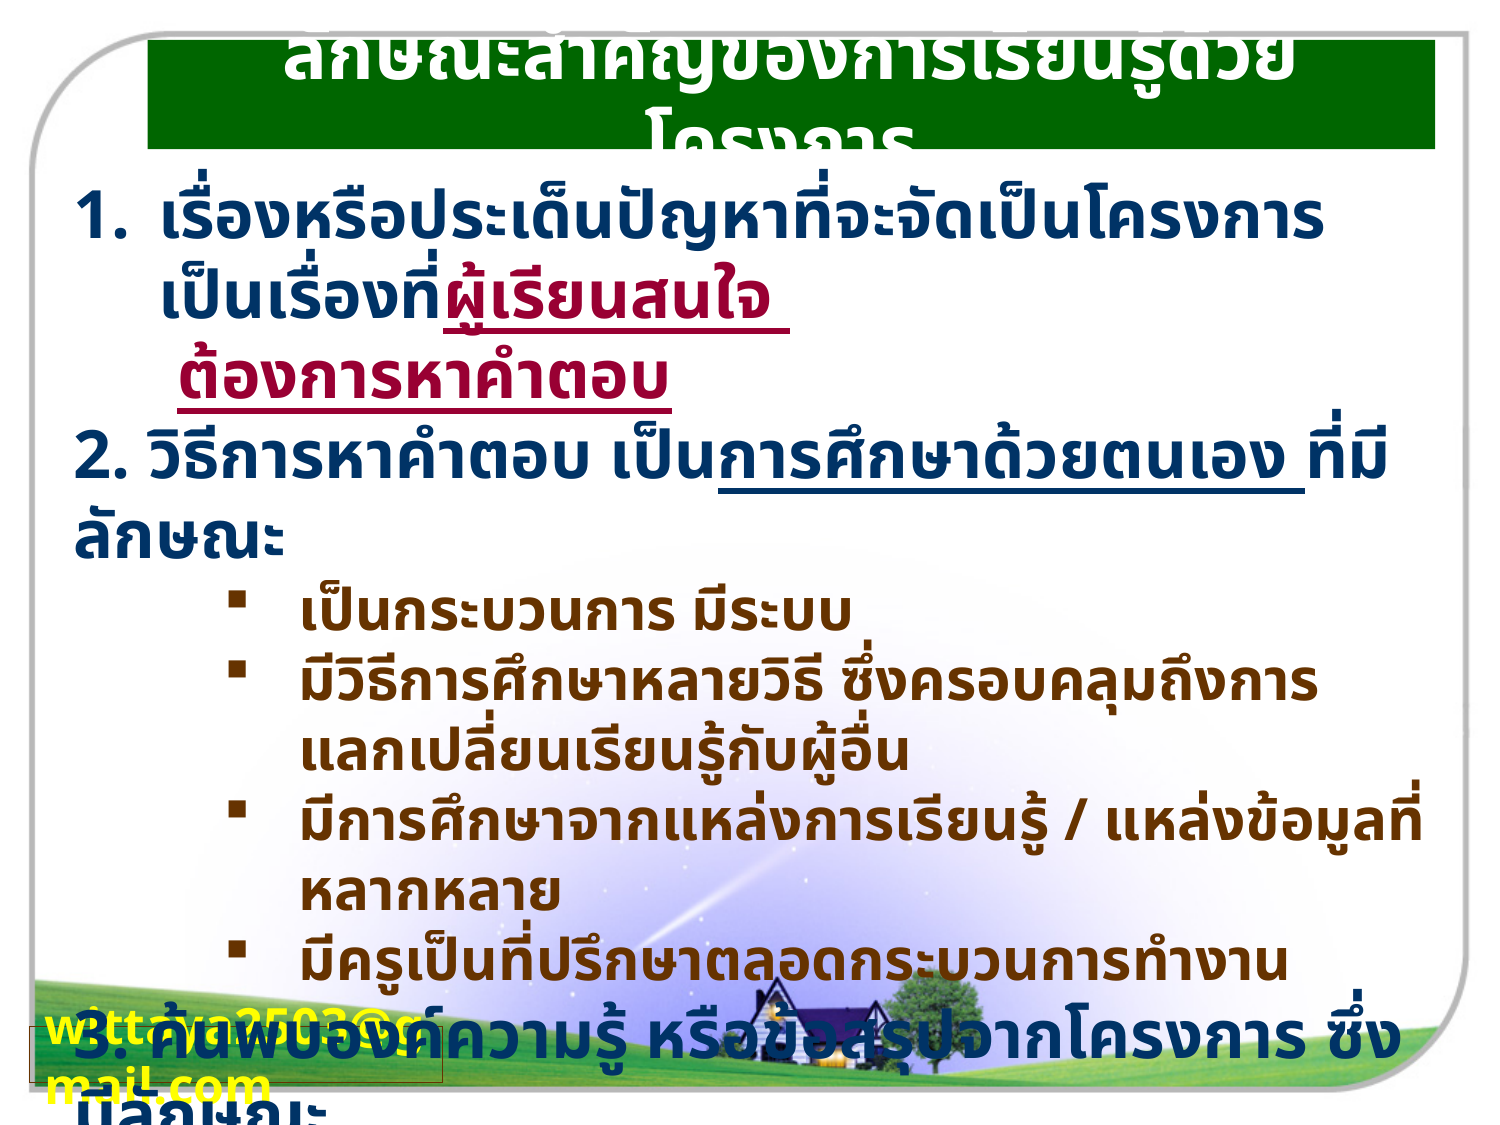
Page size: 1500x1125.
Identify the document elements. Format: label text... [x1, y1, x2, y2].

picture [0, 0, 1500, 1125]
slide_number 11 [1181, 1054, 1495, 1125]
title ลักษณะสำคัญของการเรียนรู้ด้วยโครงการ [147, 39, 1436, 150]
text_box เรื่องหรือประเด็นปัญหาที่จะจัดเป็นโครงการ เป็นเรื่องที่ผู้เรียนสนใจ ต้องการหาคำตอบ 2. วิธีการหาคำตอบ เป็นการศึกษาด้วยตนเอง ที่มีลักษณะ เป็นกระบวนการ มีระบบ มีวิธีการศึกษาหลายวิธี ซึ่งครอบคลุมถึงการแลกเปลี่ยนเรียนรู้กับผู้อื่น มีการศึกษาจากแหล่งการเรียนรู้ / แหล่งข้อมูลที่หลากหลาย มีครูเป็นที่ปรึกษาตลอดกระบวนการทำงาน 3. ค้นพบองค์ความรู้ หรือข้อสรุปจากโครงการ ซึ่งมีลักษณะ สามารถนำไปใช้ในชีวิตจริงได้ กระตุ้นให้ต้องการที่จะศึกษาหาคำตอบอย่างต่อเนื่อง สามารถแลกเปลี่ยนเรียนรู้กับผู้อื่นได้ [58, 164, 1441, 949]
footer wittaya2503@gmail.com [29, 1026, 443, 1083]
